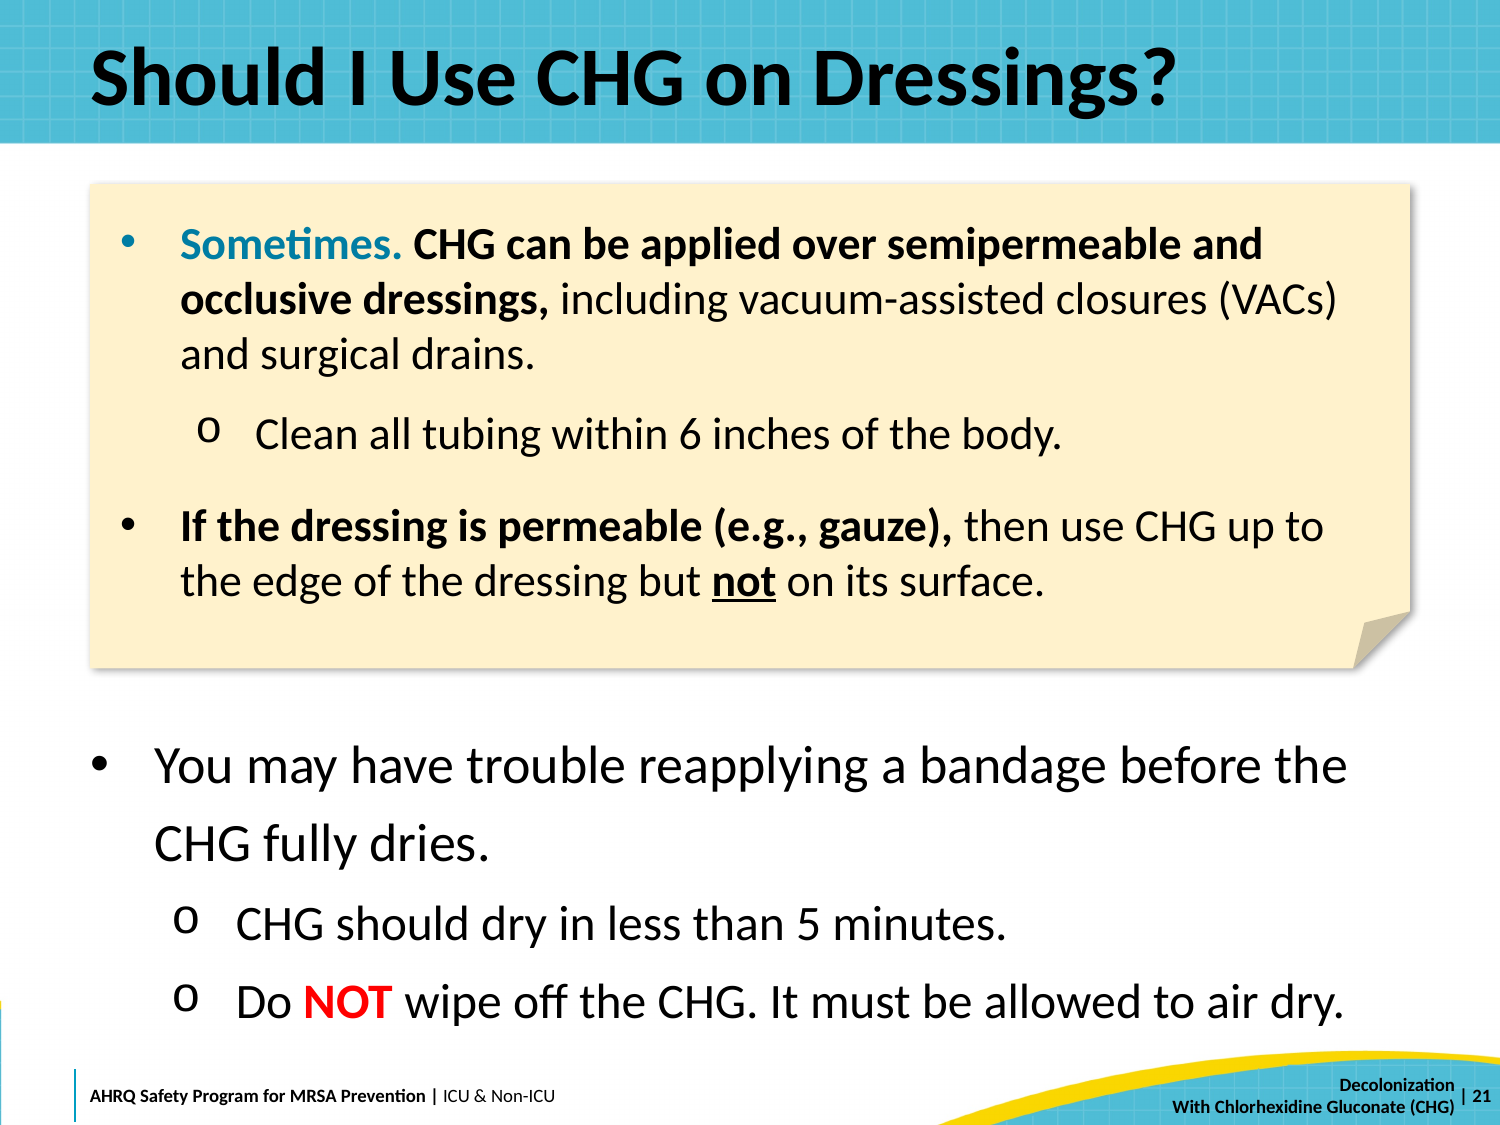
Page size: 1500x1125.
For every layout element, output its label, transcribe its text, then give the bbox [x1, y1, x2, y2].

list You may have trouble reapplying a bandage before the CHG fully dries. CHG should dry in less than 5 minutes. Do NOT wipe off the CHG. It must be allowed to air dry. [75, 709, 1425, 1049]
list Sometimes. CHG can be applied over semipermeable and occlusive dressings, including vacuum-assisted closures (VACs) and surgical drains. Clean all tubing within 6 inches of the body. If the dressing is permeable (e.g., gauze), then use CHG up to the edge of the dressing but not on its surface. [105, 206, 1395, 661]
title Should I Use CHG on Dressings? [75, 0, 1425, 150]
slide_number | 21 [1455, 1065, 1500, 1125]
picture [0, 0, 1500, 1125]
text_box [88, 182, 1414, 670]
